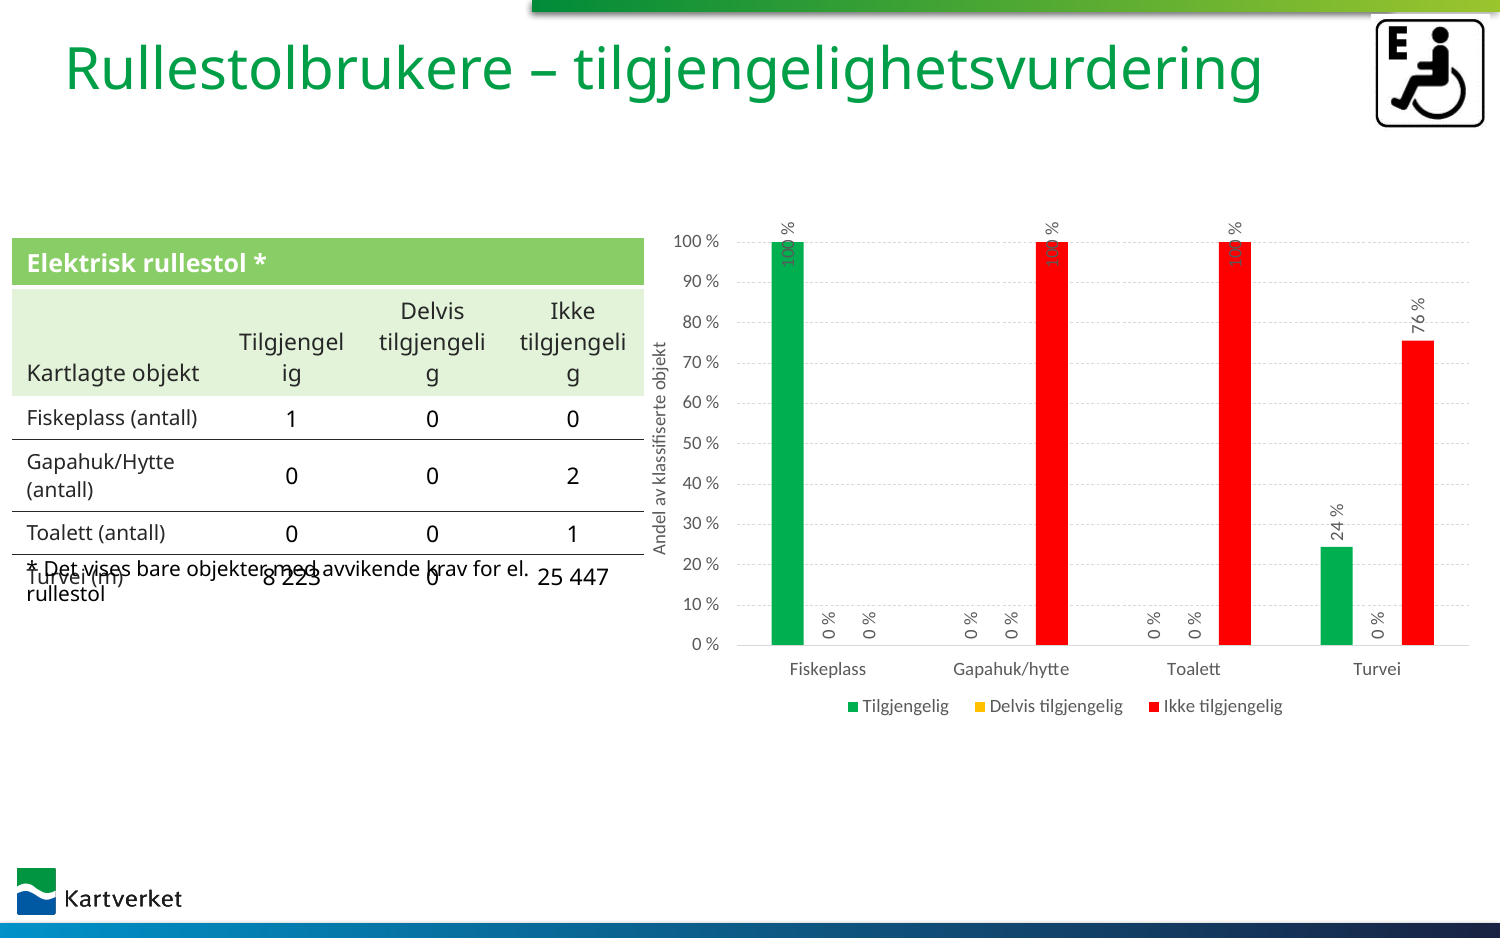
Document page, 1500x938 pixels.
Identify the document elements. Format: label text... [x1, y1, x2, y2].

table_cell 0 [362, 440, 503, 511]
table_cell 2 [503, 440, 638, 511]
text_box Rullestolbrukere – tilgjengelighetsvurdering [49, 12, 1372, 109]
table_header Elektrisk rullestol * [12, 238, 638, 285]
table_cell 0 [362, 396, 503, 439]
table_cell 25 447 [597, 555, 638, 598]
table_cell 0 [362, 512, 503, 548]
table_cell 1 [222, 396, 362, 439]
table_cell Ikke tilgjengelig [503, 289, 638, 396]
table_cell Gapahuk/Hytte (antall) [12, 440, 222, 511]
table_cell 0 [222, 440, 362, 511]
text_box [1371, 13, 1491, 133]
table_cell Toalett (antall) [12, 512, 222, 548]
table_cell Kartlagte objekt [12, 289, 222, 396]
table_cell 0 [503, 396, 638, 439]
table_cell Fiskeplass (antall) [12, 396, 222, 439]
text_box * Det vises bare objekter med avvikende krav for el. rullestol [11, 548, 597, 613]
table_cell 0 [222, 512, 362, 548]
table_cell Delvis tilgjengelig [362, 289, 503, 396]
picture [643, 218, 1481, 728]
table_cell Tilgjengelig [222, 289, 362, 396]
table_cell 1 [503, 512, 638, 554]
